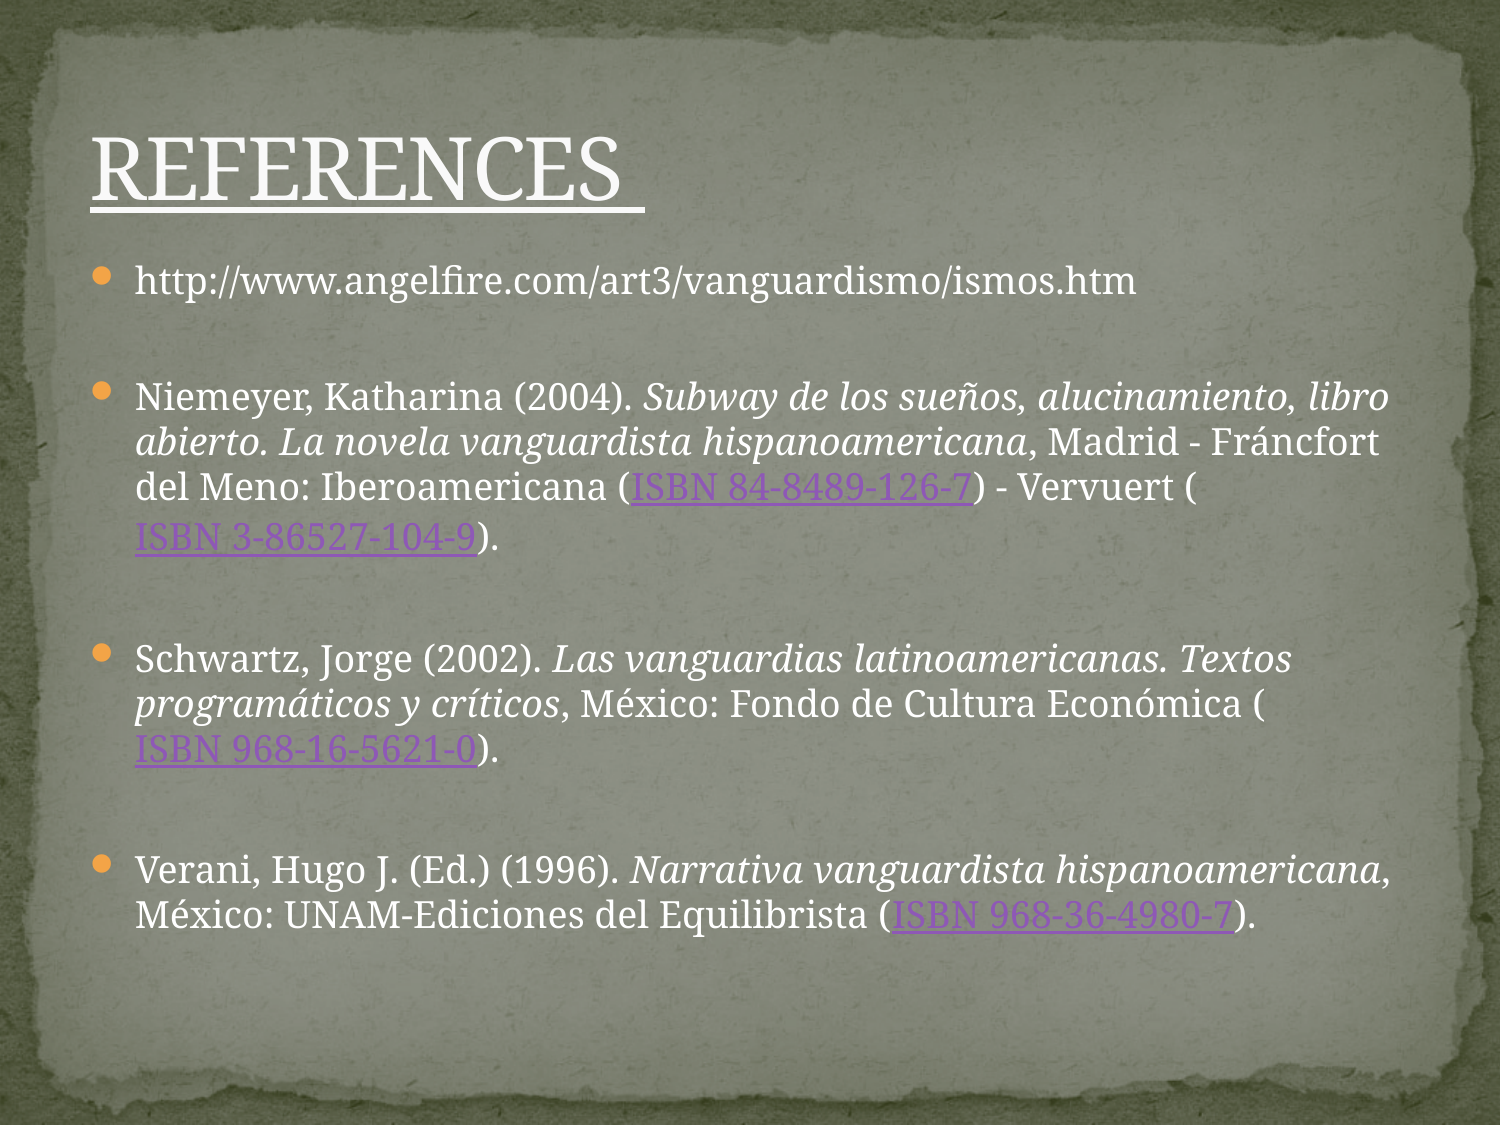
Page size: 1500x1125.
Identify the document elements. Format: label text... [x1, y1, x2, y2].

list http://www.angelfire.com/art3/vanguardismo/ismos.htm Niemeyer, Katharina (2004). Subway de los sueños, alucinamiento, libro abierto. La novela vanguardista hispanoamericana, Madrid - Fráncfort del Meno: Iberoamericana (ISBN 84-8489-126-7) - Vervuert (ISBN 3-86527-104-9). Schwartz, Jorge (2002). Las vanguardias latinoamericanas. Textos programáticos y críticos, México: Fondo de Cultura Económica (ISBN 968-16-5621-0). Verani, Hugo J. (Ed.) (1996). Narrativa vanguardista hispanoamericana, México: UNAM-Ediciones del Equilibrista (ISBN 968-36-4980-7). [75, 249, 1425, 1000]
title REFERENCES [74, 24, 1425, 225]
